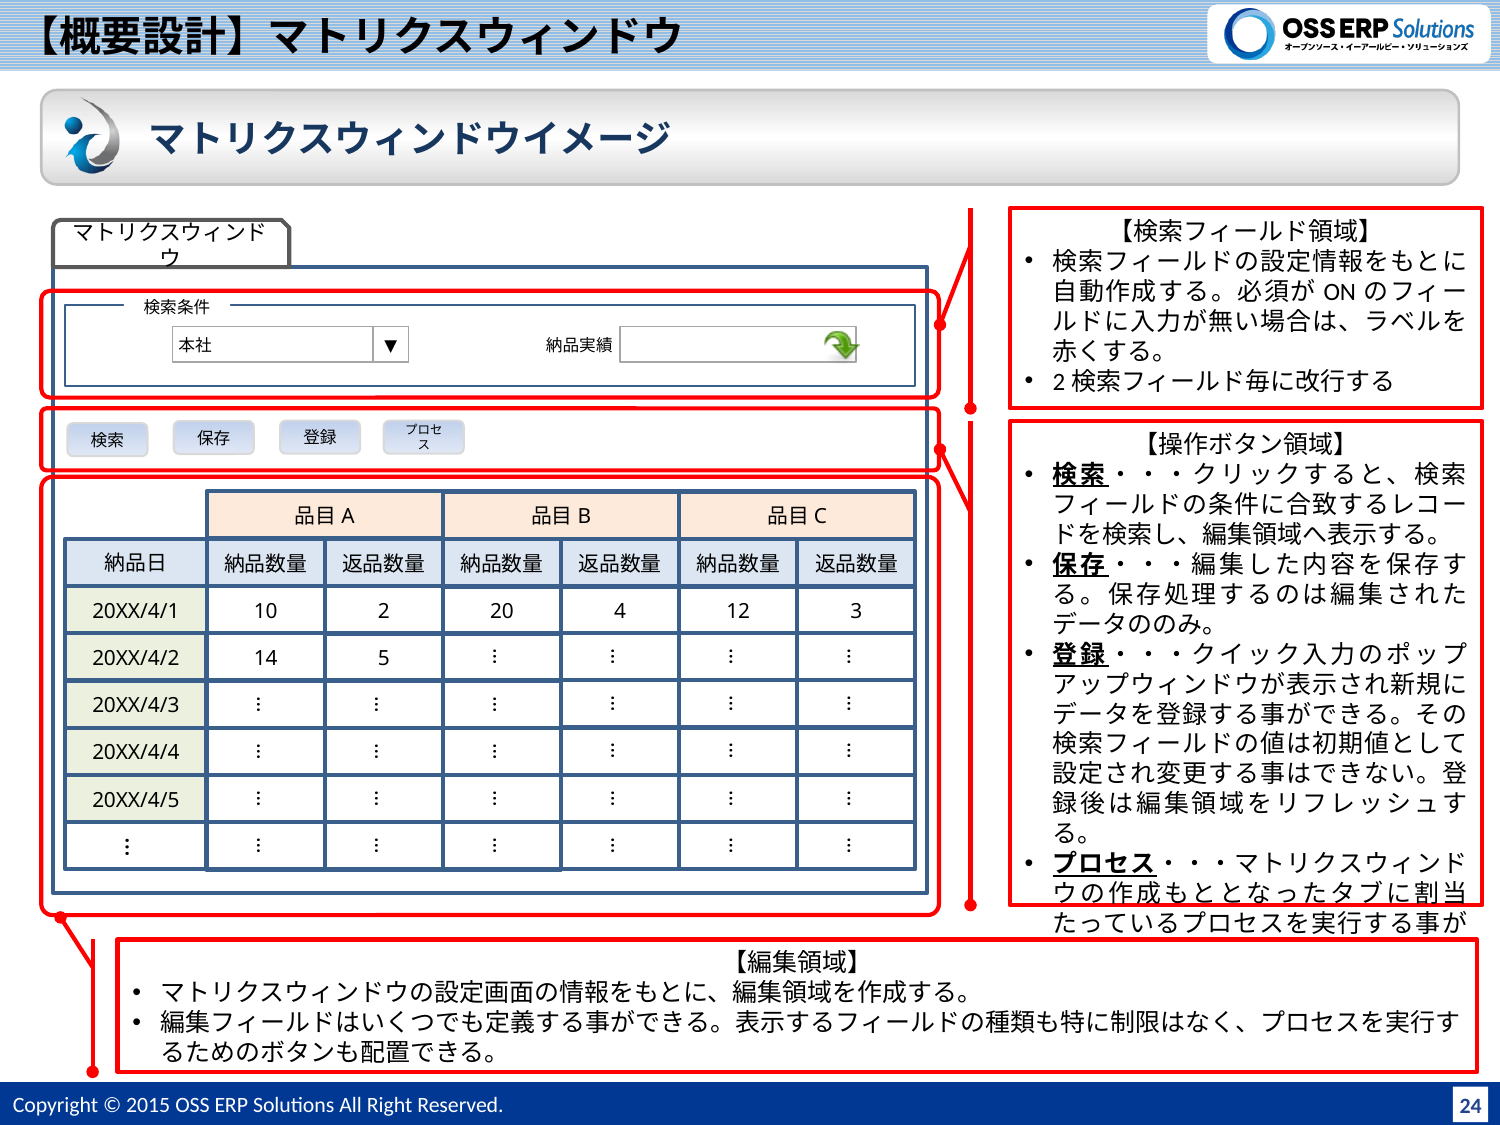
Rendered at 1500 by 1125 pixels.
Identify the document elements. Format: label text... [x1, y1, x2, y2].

picture [1353, 8, 1474, 60]
text_box 【検索フィールド領域】 検索フィールドの設定情報をもとに自動作成する。必須がONのフィールドに入力が無い場合は、ラベルを赤くする。 2検索フィールド毎に改行する [933, 208, 977, 415]
text_box マトリクスウィンドウ [50, 217, 292, 270]
text_box 【編集領域】 マトリクスウィンドウの設定画面の情報をもとに、編集領域を作成する。 編集フィールドはいくつでも定義する事ができる。表示するフィールドの種類も特に制限はなく、プロセスを実行するためのボタンも配置できる。 [54, 911, 99, 1079]
text_box 【編集領域】 マトリクスウィンドウの設定画面の情報をもとに、編集領域を作成する。 編集フィールドはいくつでも定義する事ができる。表示するフィールドの種類も特に制限はなく、プロセスを実行するためのボタンも配置できる。 [115, 937, 1479, 1074]
text_box [39, 406, 942, 473]
title 【概要設計】マトリクスウィンドウ [2, 0, 1353, 70]
text_box 【操作ボタン領域】 検索・・・クリックすると、検索フィールドの条件に合致するレコードを検索し、編集領域へ表示する。 保存・・・編集した内容を保存する。保存処理するのは編集されたデータののみ。 登録・・・クイック入力のポップアップウィンドウが表示され新規にデータを登録する事ができる。その検索フィールドの値は初期値として設定され変更する事はできない。登録後は編集領域をリフレッシュする。 プロセス・・・マトリクスウィンドウの作成もととなったタブに割当たっているプロセスを実行する事ができる（※未実装）。 [933, 421, 977, 912]
text_box [39, 474, 942, 918]
text_box [51, 265, 929, 288]
text_box 【操作ボタン領域】 検索・・・クリックすると、検索フィールドの条件に合致するレコードを検索し、編集領域へ表示する。 保存・・・編集した内容を保存する。保存処理するのは編集されたデータののみ。 登録・・・クイック入力のポップアップウィンドウが表示され新規にデータを登録する事ができる。その検索フィールドの値は初期値として設定され変更する事はできない。登録後は編集領域をリフレッシュする。 プロセス・・・マトリクスウィンドウの作成もととなったタブに割当たっているプロセスを実行する事ができる（※未実装）。 [1008, 419, 1484, 907]
text_box [51, 400, 929, 406]
picture [824, 328, 860, 364]
text_box 【検索フィールド領域】 検索フィールドの設定情報をもとに自動作成する。必須がONのフィールドに入力が無い場合は、ラベルを赤くする。 2検索フィールド毎に改行する [1008, 206, 1484, 410]
picture [52, 97, 125, 177]
text_box [39, 288, 942, 400]
text_box マトリクスウィンドウイメージ [41, 89, 1459, 185]
